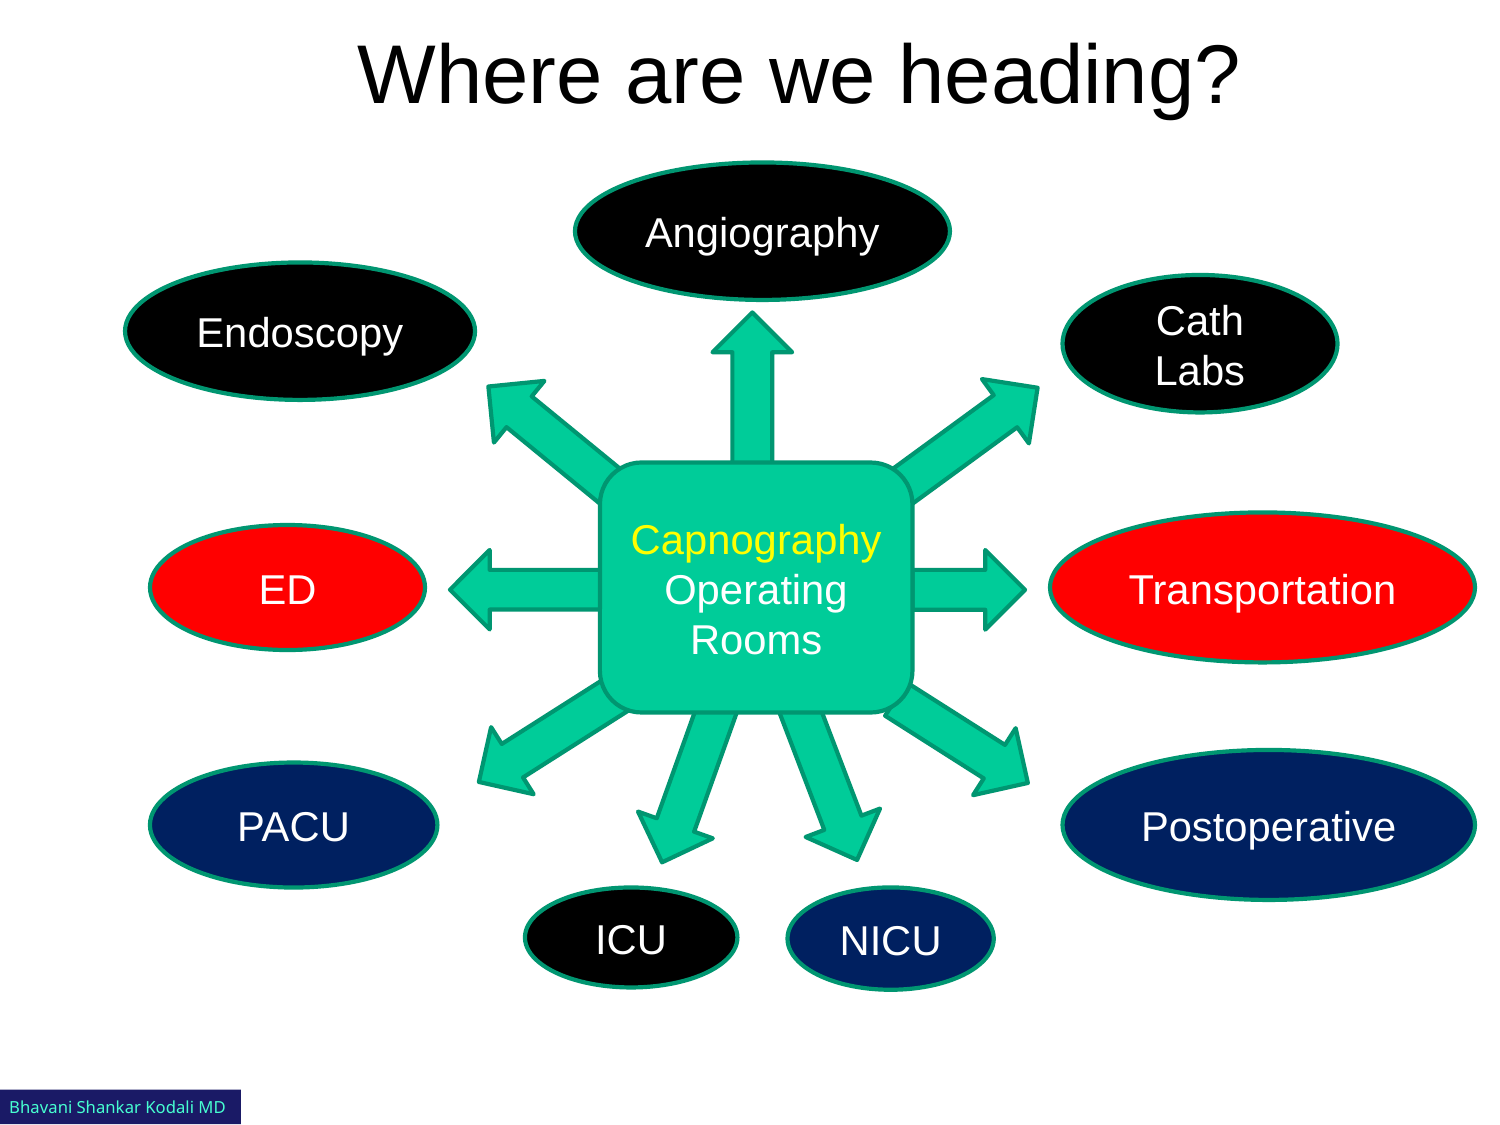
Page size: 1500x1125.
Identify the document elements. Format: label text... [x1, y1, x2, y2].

text_box ED [147, 522, 428, 653]
text_box Transportation [1047, 510, 1478, 665]
text_box Postoperative [1060, 747, 1478, 903]
text_box [710, 310, 795, 460]
text_box Endoscopy [122, 260, 478, 403]
text_box [883, 683, 1030, 798]
text_box Cath Labs [1060, 272, 1340, 415]
text_box [915, 548, 1028, 632]
text_box Bhavani Shankar Kodali MD [0, 1089, 241, 1125]
text_box [778, 715, 882, 862]
text_box NICU [785, 885, 996, 992]
text_box [893, 377, 1040, 505]
text_box [447, 548, 597, 632]
text_box PACU [147, 760, 440, 890]
text_box [486, 378, 620, 504]
text_box ICU [522, 885, 740, 990]
text_box [636, 715, 739, 865]
text_box Angiography [572, 160, 953, 303]
text_box [476, 680, 629, 797]
text_box Where are we heading? [342, 12, 1257, 128]
text_box Capnography Operating Rooms [597, 460, 915, 715]
